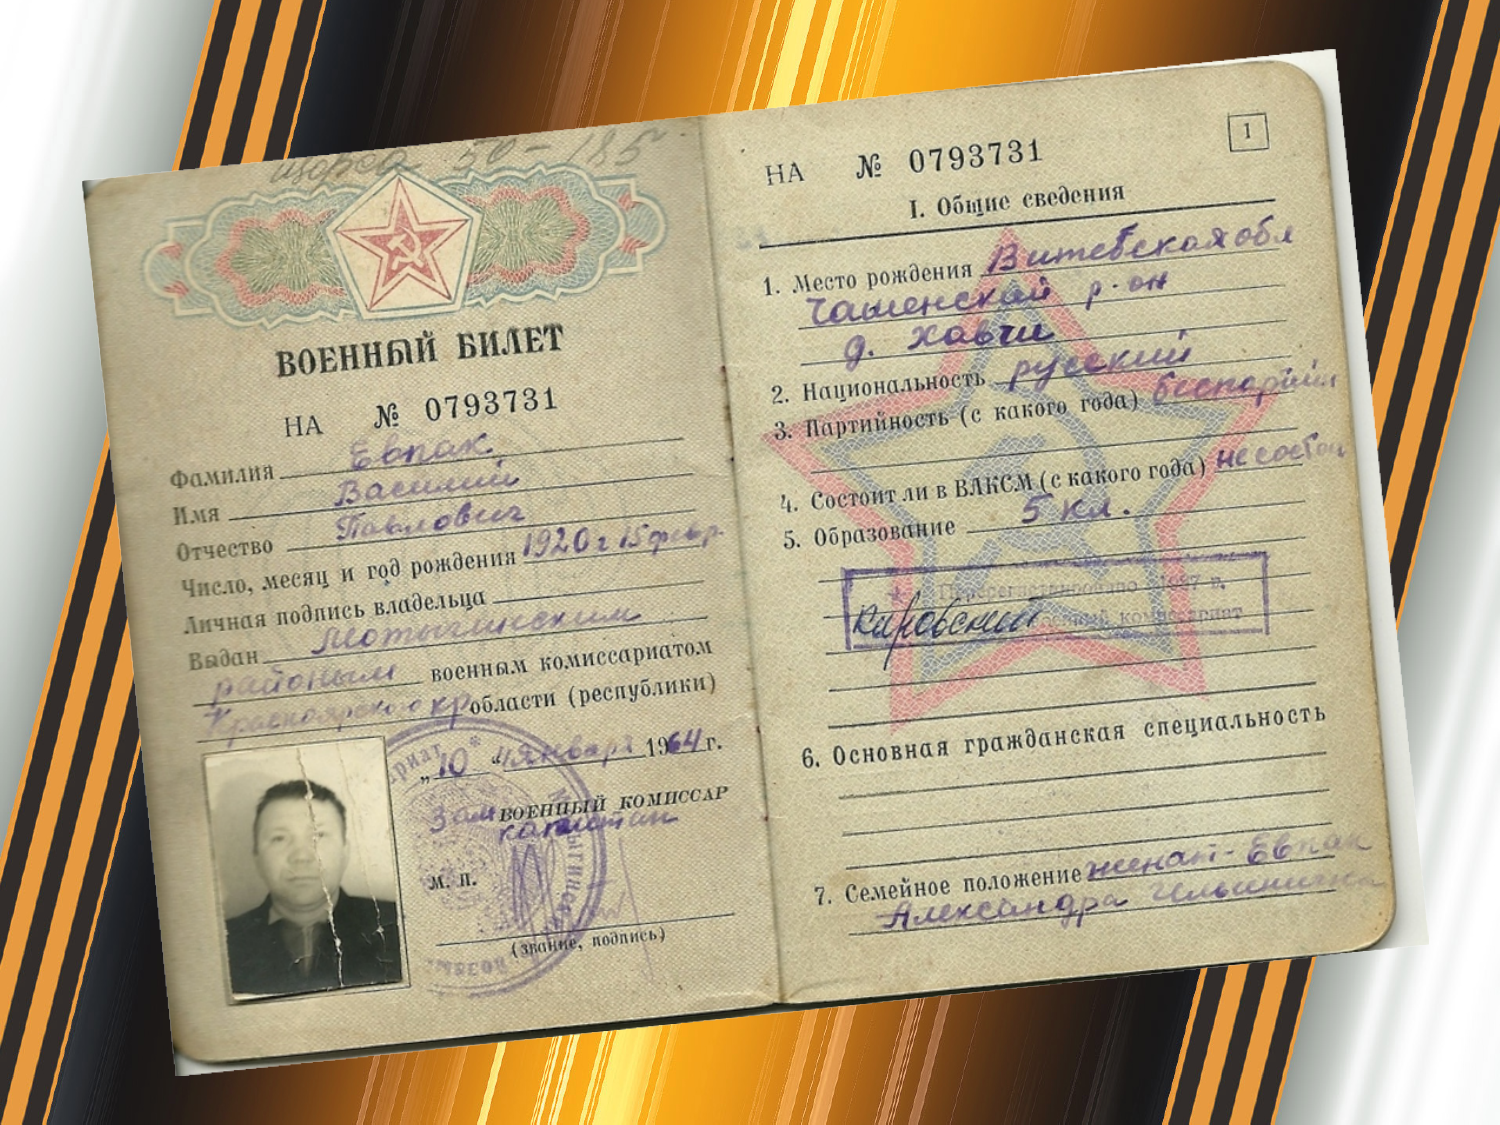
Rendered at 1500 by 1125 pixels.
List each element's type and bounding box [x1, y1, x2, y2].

picture [83, 50, 1429, 1076]
